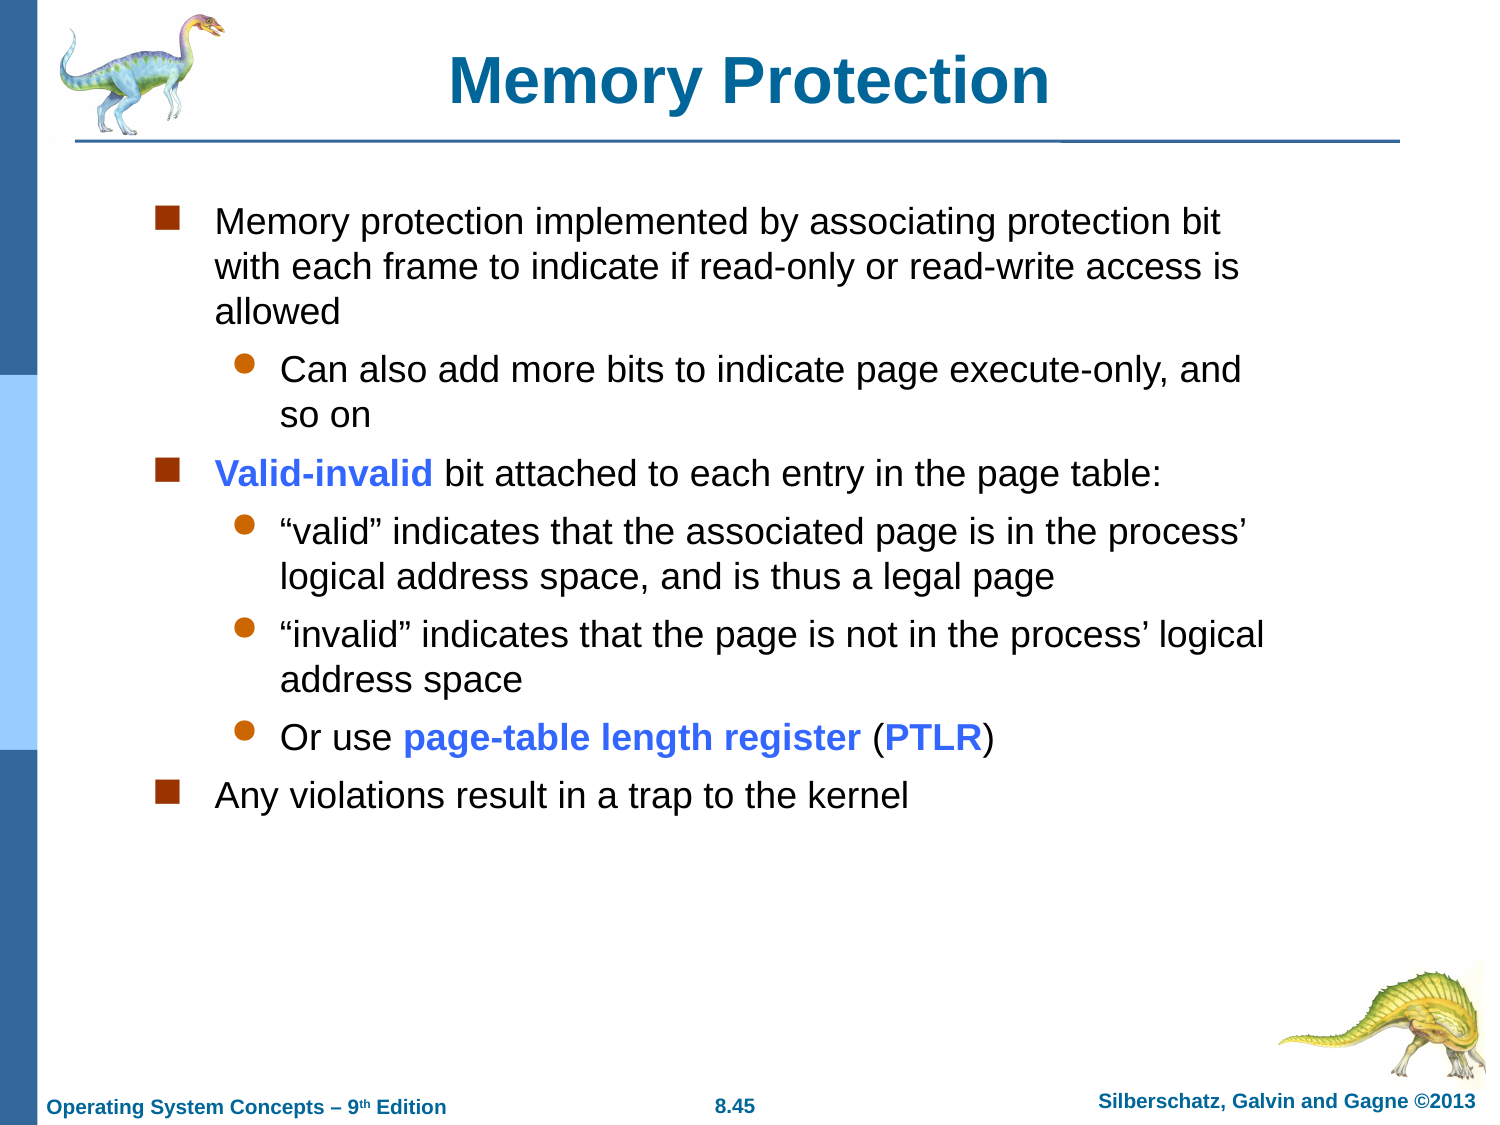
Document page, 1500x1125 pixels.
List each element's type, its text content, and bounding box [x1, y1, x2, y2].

title Memory Protection [74, 29, 1426, 125]
picture [1275, 959, 1486, 1090]
list Memory protection implemented by associating protection bit with each frame to indicate if read-only or read-write access is allowed Can also add more bits to indicate page execute-only, and so on Valid-invalid bit attached to each entry in the page table: “valid” indicates that the associated page is in the process’ logical address space, and is thus a legal page “invalid” indicates that the page is not in the process’ logical address space Or use page-table length register (PTLR) Any violations result in a trap to the kernel [142, 189, 1282, 924]
picture [46, 0, 243, 149]
